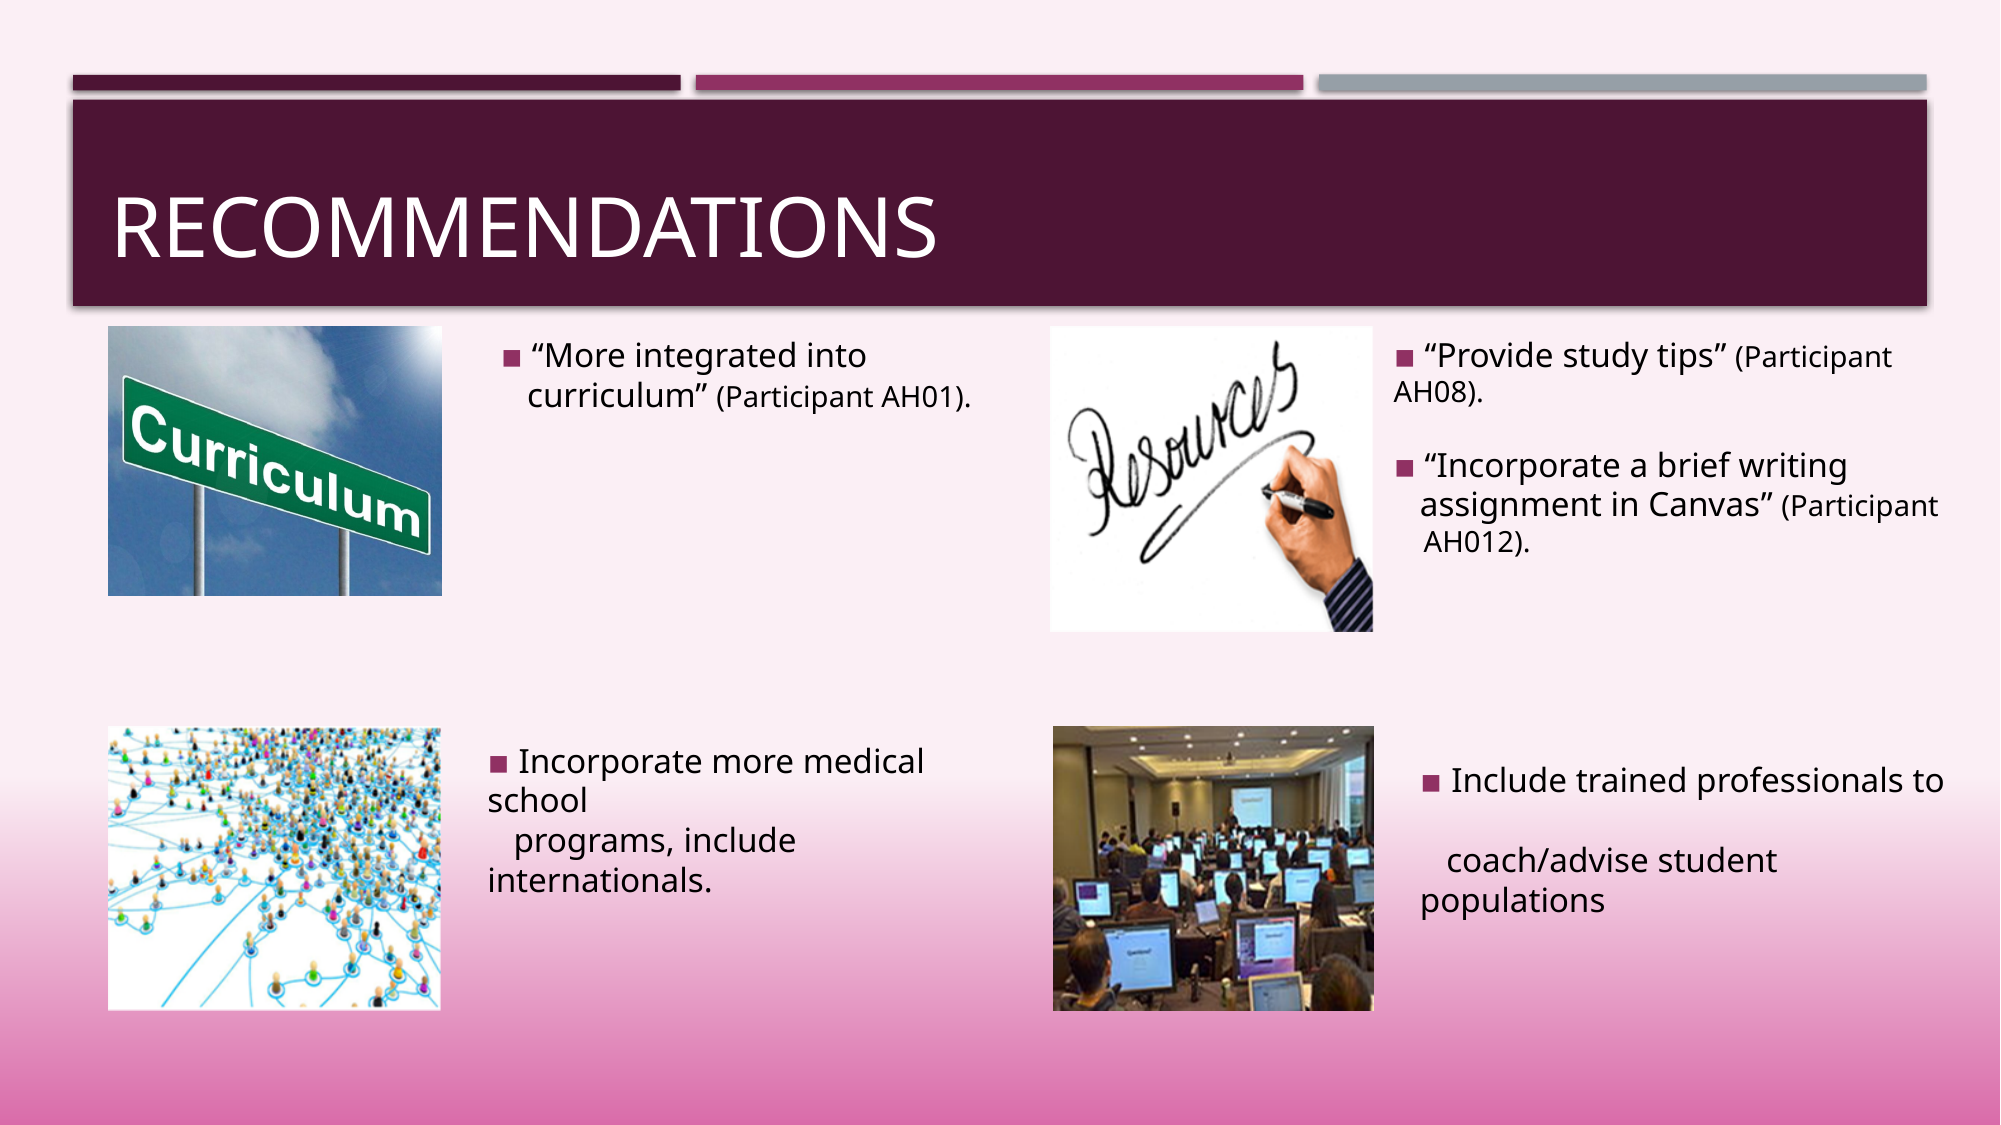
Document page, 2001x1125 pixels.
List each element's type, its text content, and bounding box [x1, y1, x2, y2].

text_box ▪ “Provide study tips” (Participant AH08). ▪ “Incorporate a brief writing assignment in Canvas” (Participant AH012). [1378, 326, 1966, 601]
text_box ▪ “More integrated into curriculum” (Participant AH01). [485, 326, 991, 422]
title RECOMMENDATIONS [95, 119, 1905, 282]
text_box ▪ Include trained professionals to coach/advise student populations [1405, 752, 1966, 967]
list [107, 325, 442, 597]
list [1049, 325, 1375, 633]
picture [1053, 725, 1375, 1011]
picture [107, 725, 442, 1011]
text_box ▪ Incorporate more medical school programs, include internationals. [472, 732, 1005, 987]
